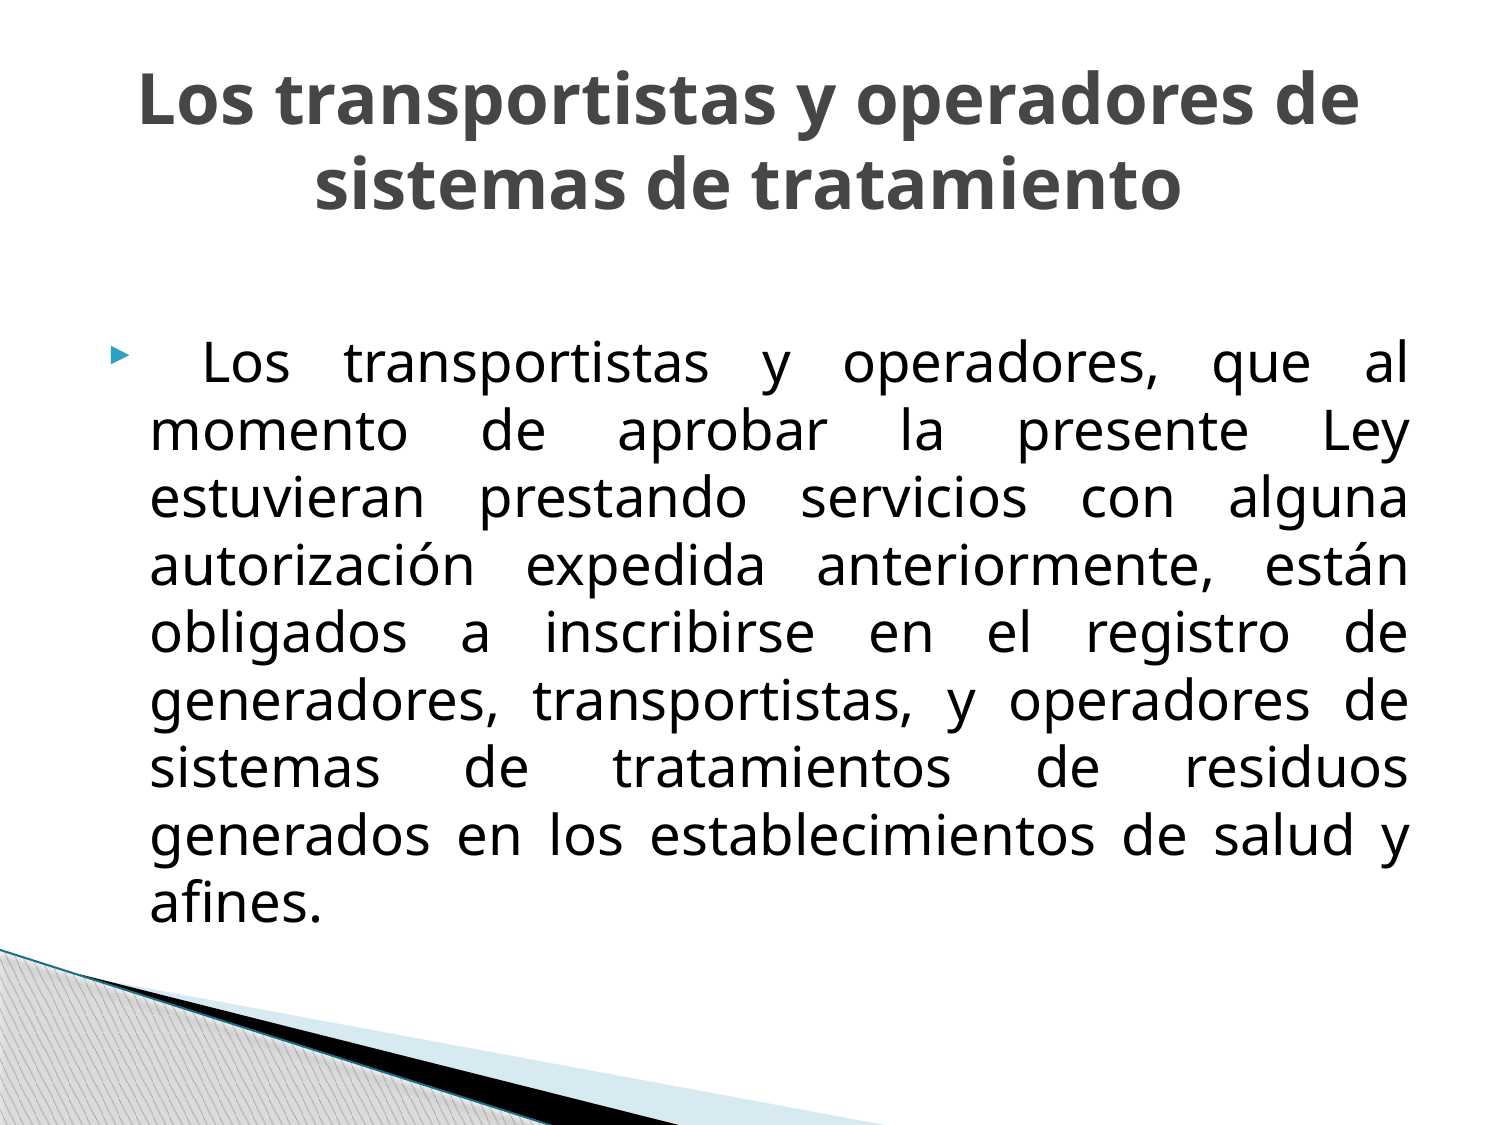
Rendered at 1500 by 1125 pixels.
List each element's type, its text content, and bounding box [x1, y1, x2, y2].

title Los transportistas y operadores de sistemas de tratamiento [75, 45, 1425, 233]
list Los transportistas y operadores, que al momento de aprobar la presente Ley estuvieran prestando servicios con alguna autorización expedida anteriormente, están obligados a inscribirse en el registro de generadores, transportistas, y operadores de sistemas de tratamientos de residuos generados en los establecimientos de salud y afines. [75, 243, 1425, 986]
